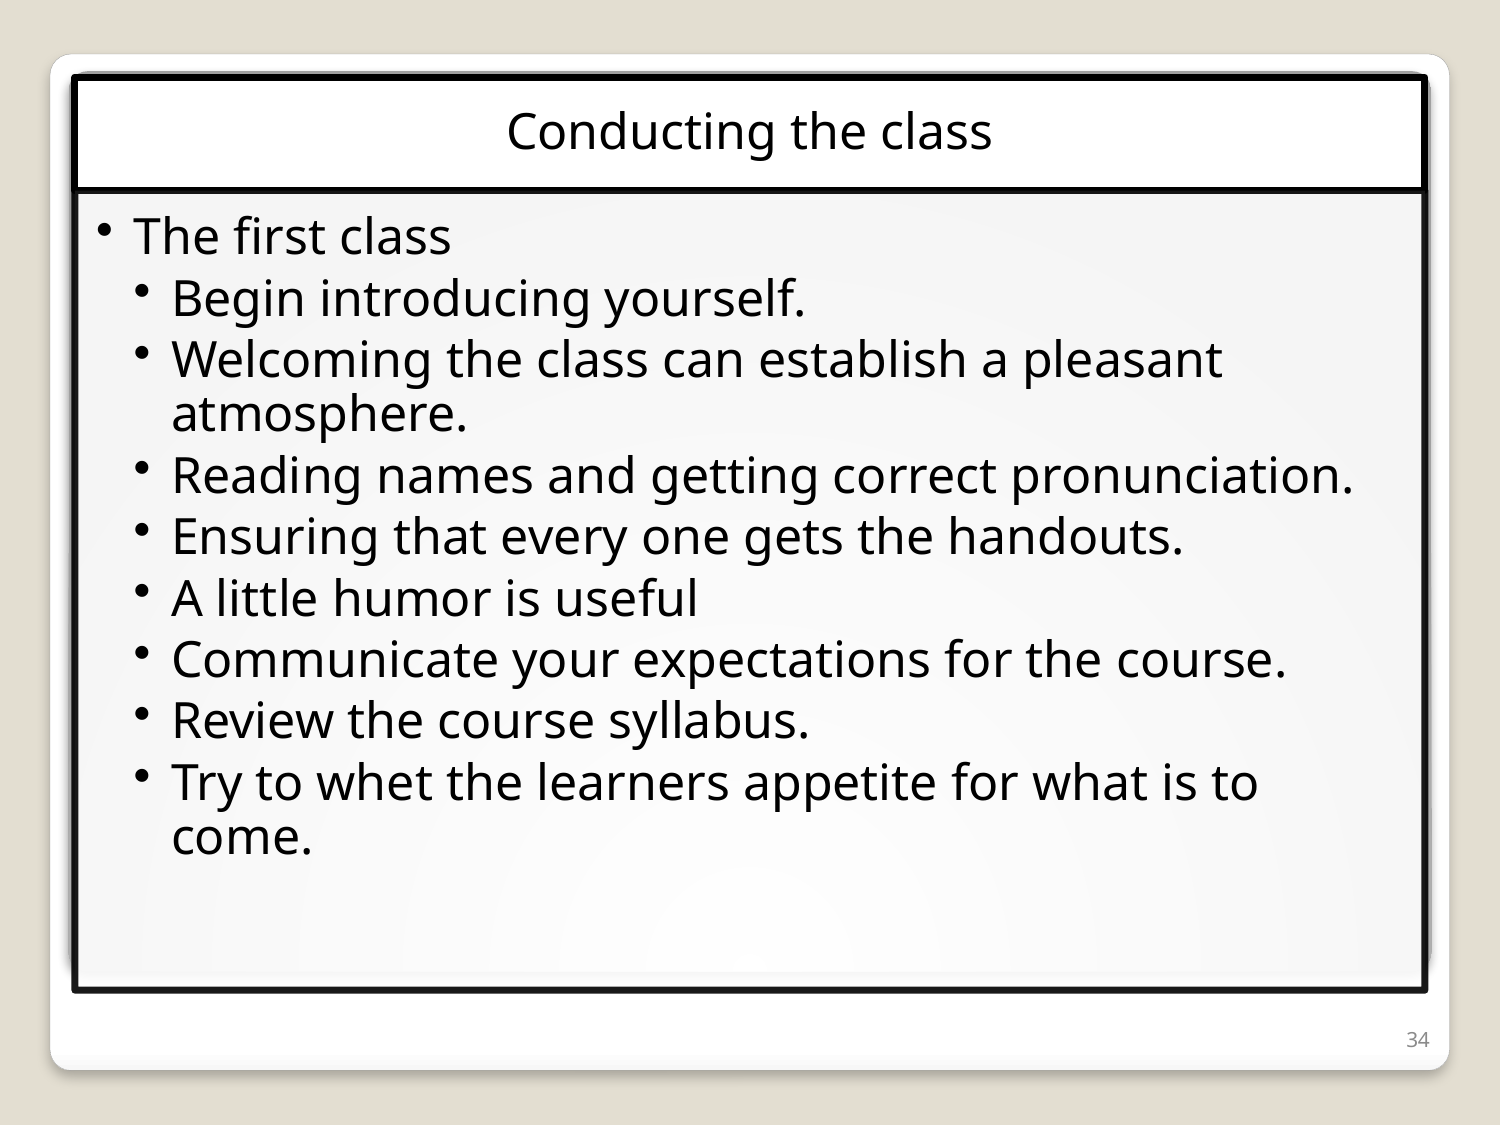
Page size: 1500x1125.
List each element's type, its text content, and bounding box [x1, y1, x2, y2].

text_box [74, 62, 1426, 1006]
slide_number 34 [1369, 1002, 1445, 1063]
